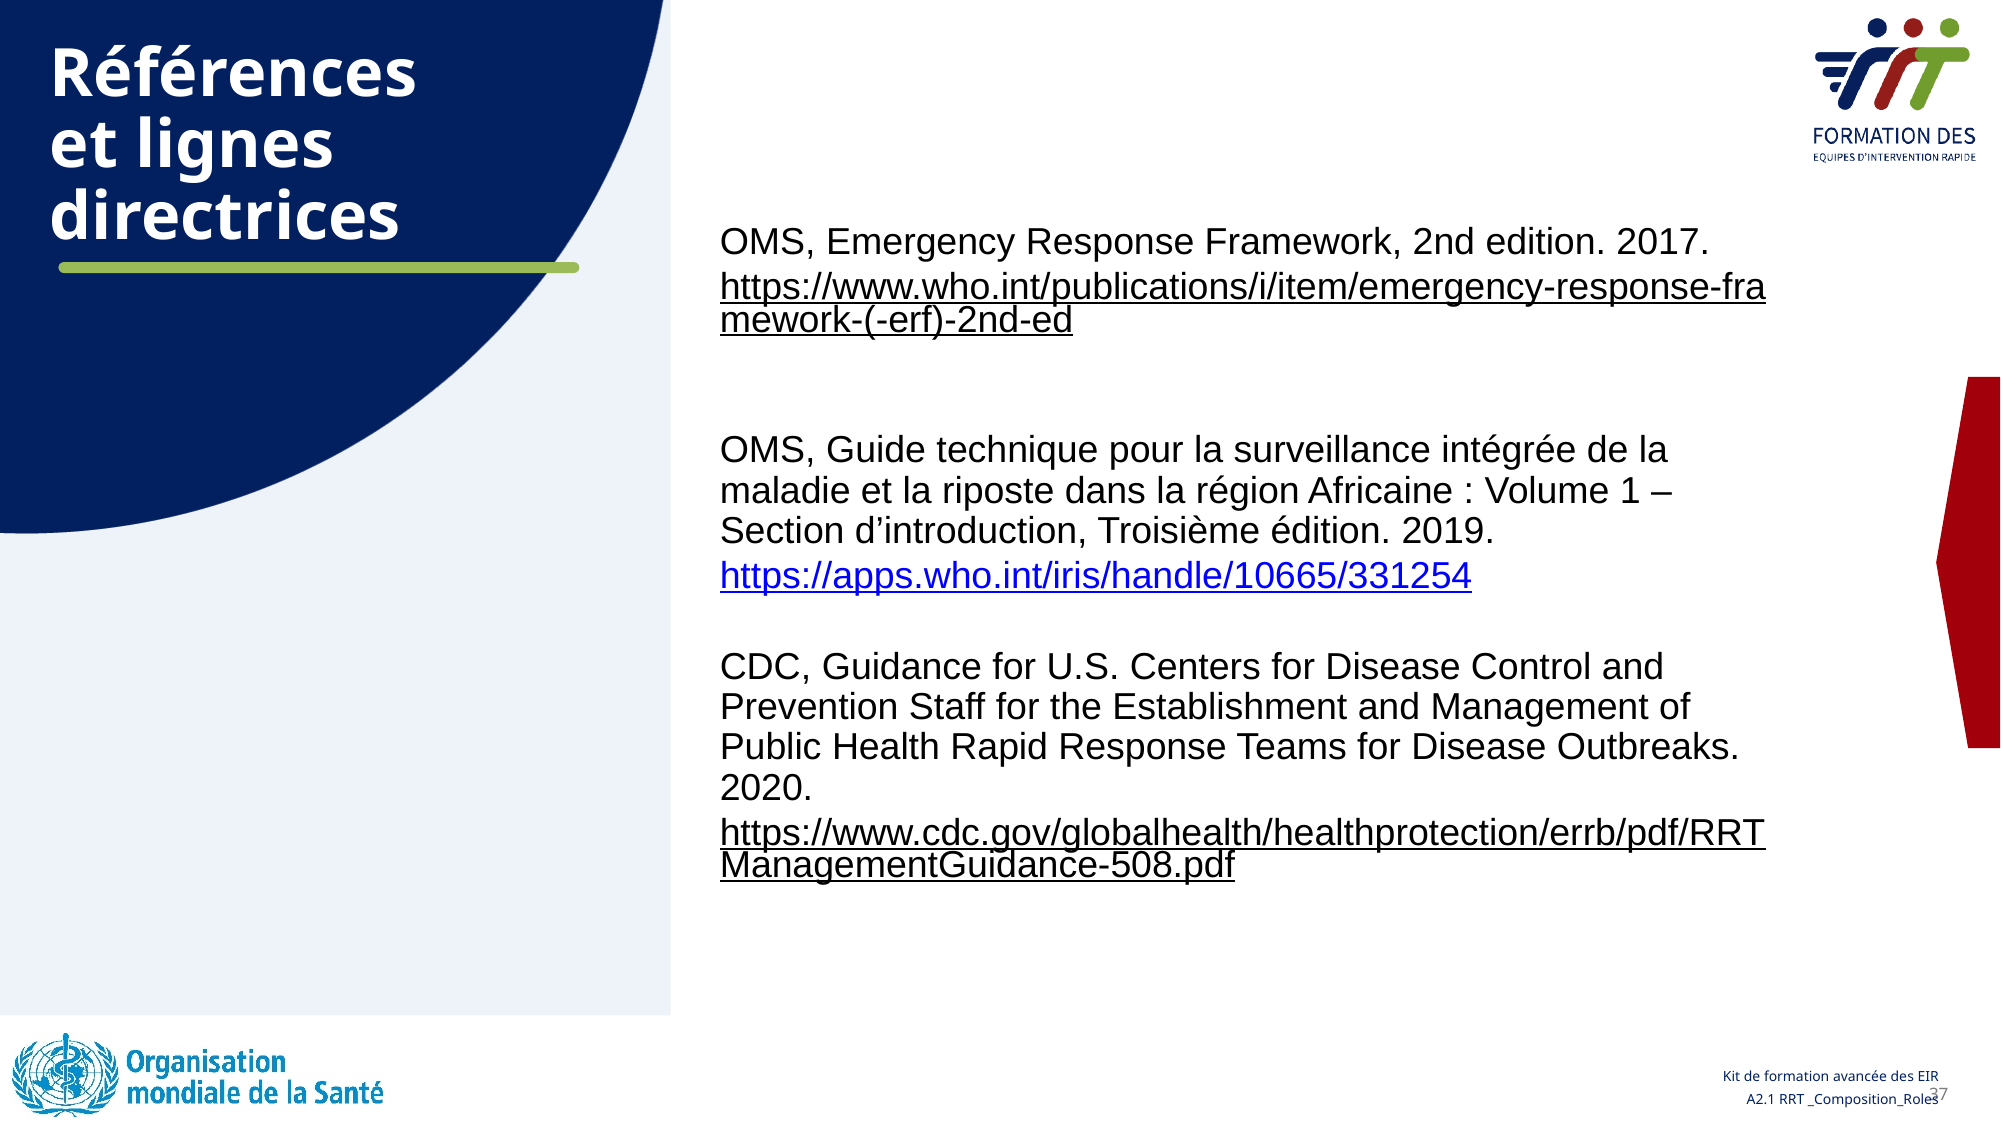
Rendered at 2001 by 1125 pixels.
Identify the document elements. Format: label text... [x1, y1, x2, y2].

picture [1813, 17, 1976, 163]
text_box OMS, Emergency Response Framework, 2nd edition. 2017. https://www.who.int/publications/i/item/emergency-response-framework-(-erf)-2nd-ed OMS, Guide technique pour la surveillance intégrée de la maladie et la riposte dans la région Africaine : Volume 1 – Section d’introduction, Troisième édition. 2019. https://apps.who.int/iris/handle/10665/331254 CDC, Guidance for U.S. Centers for Disease Control and Prevention Staff for the Establishment and Management of Public Health Rapid Response Teams for Disease Outbreaks. 2020. https://www.cdc.gov/globalhealth/healthprotection/errb/pdf/RRTManagementGuidance-508.pdf [712, 214, 1799, 896]
picture [0, 0, 670, 538]
text_box [58, 262, 580, 274]
title Références et lignes directrices [34, 31, 653, 349]
picture [374, 1090, 383, 1100]
picture [12, 1033, 383, 1117]
